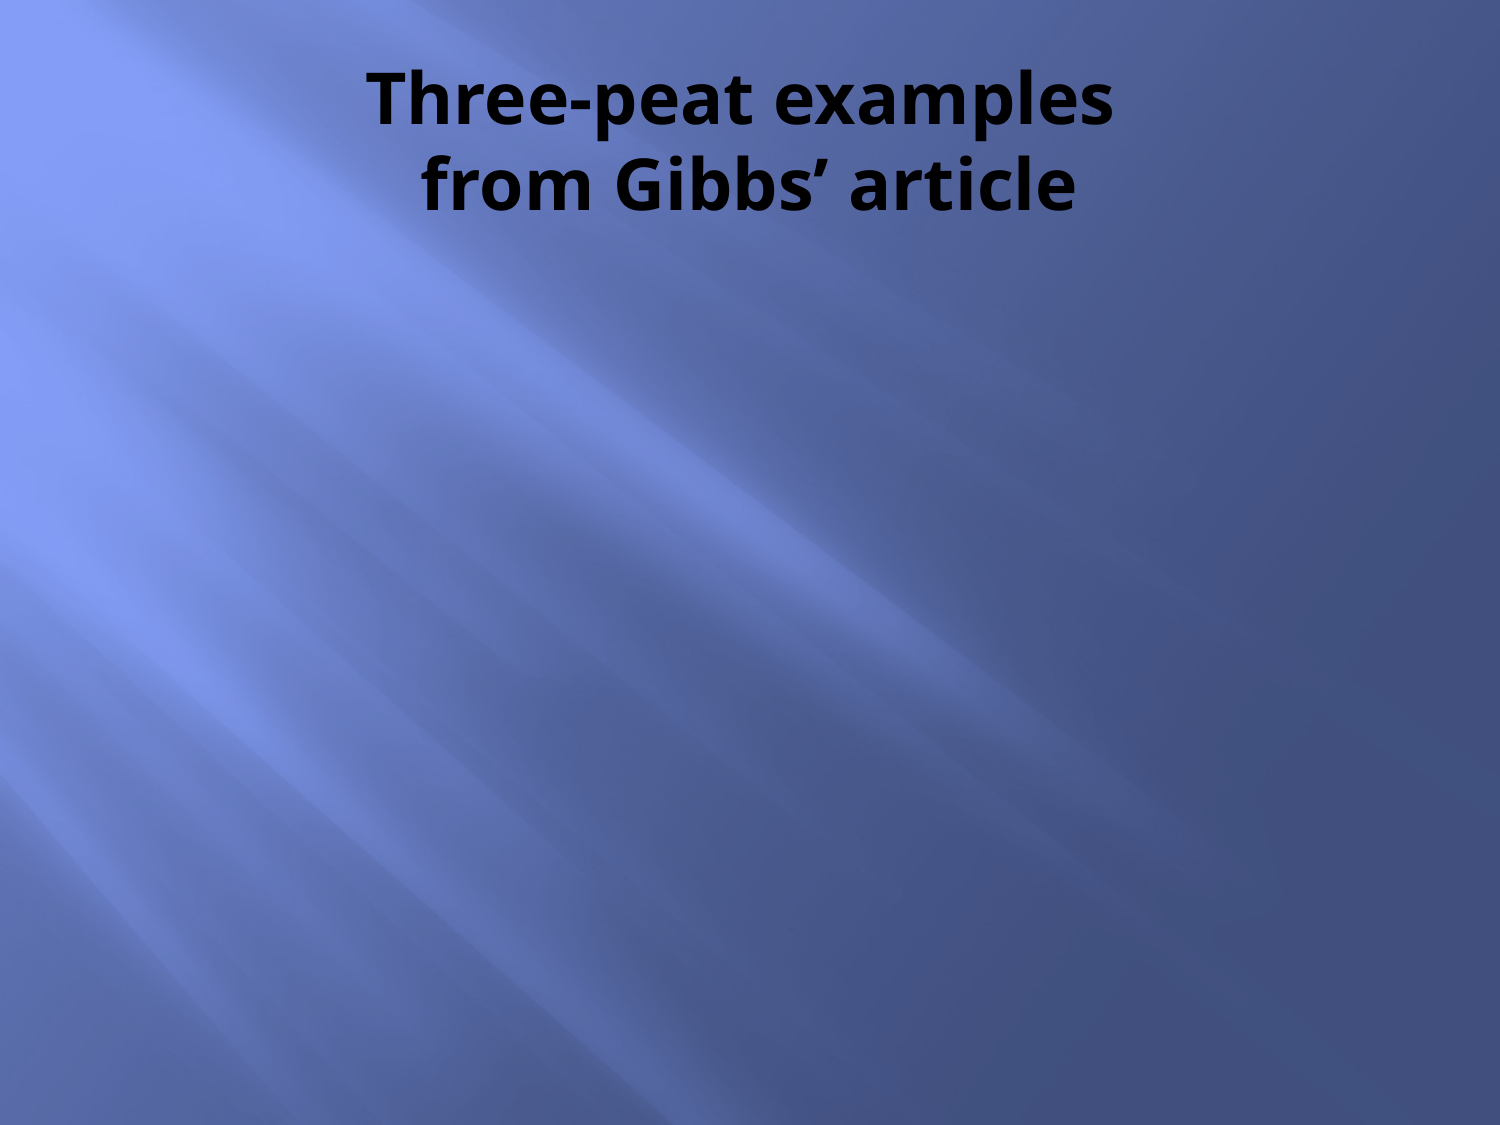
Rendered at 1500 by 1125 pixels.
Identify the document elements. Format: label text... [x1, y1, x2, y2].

title Three-peat examples from Gibbs’ article [75, 45, 1425, 233]
